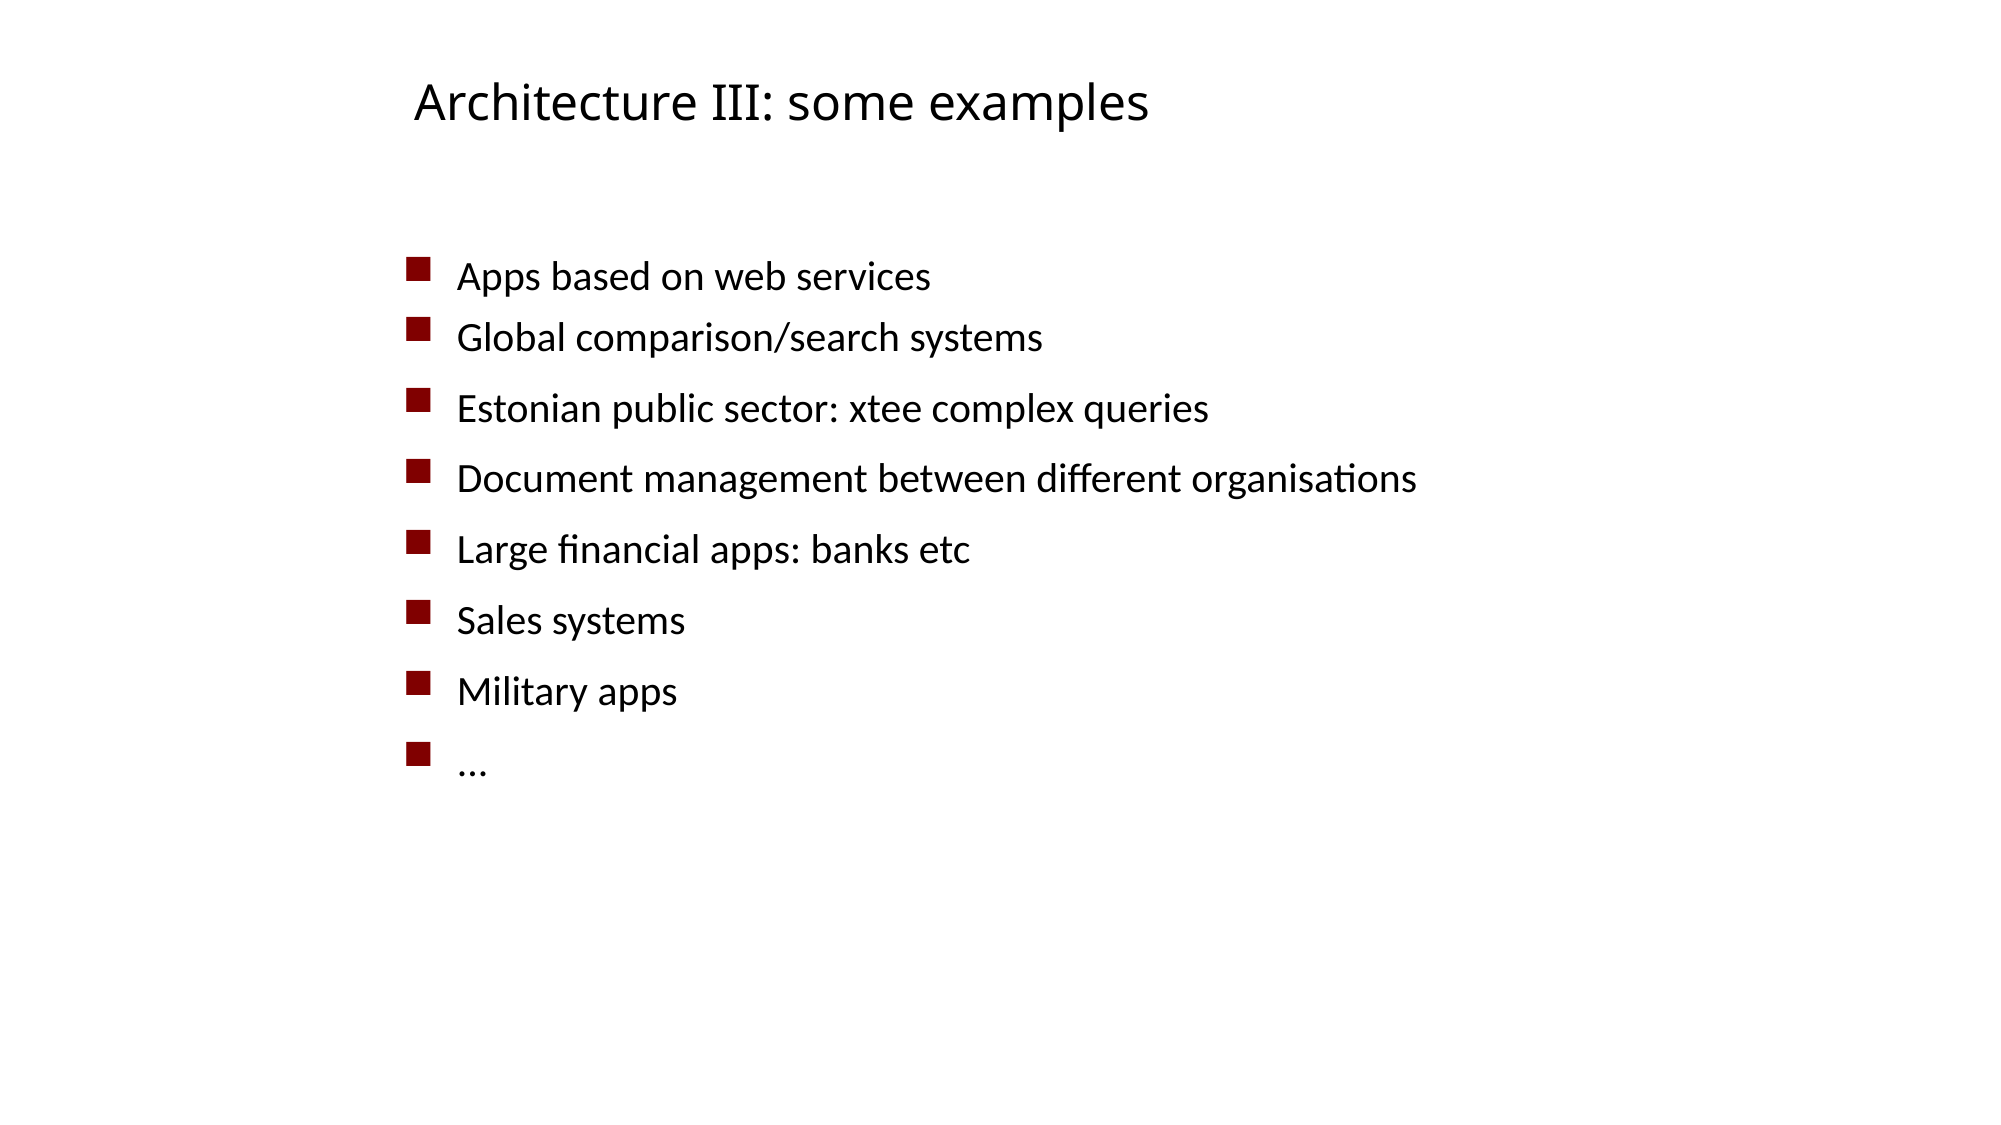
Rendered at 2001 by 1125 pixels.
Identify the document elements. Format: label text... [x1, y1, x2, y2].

list Apps based on web services Global comparison/search systems Estonian public sector: xtee complex queries Document management between different organisations Large financial apps: banks etc Sales systems Military apps ... [386, 0, 1675, 1125]
